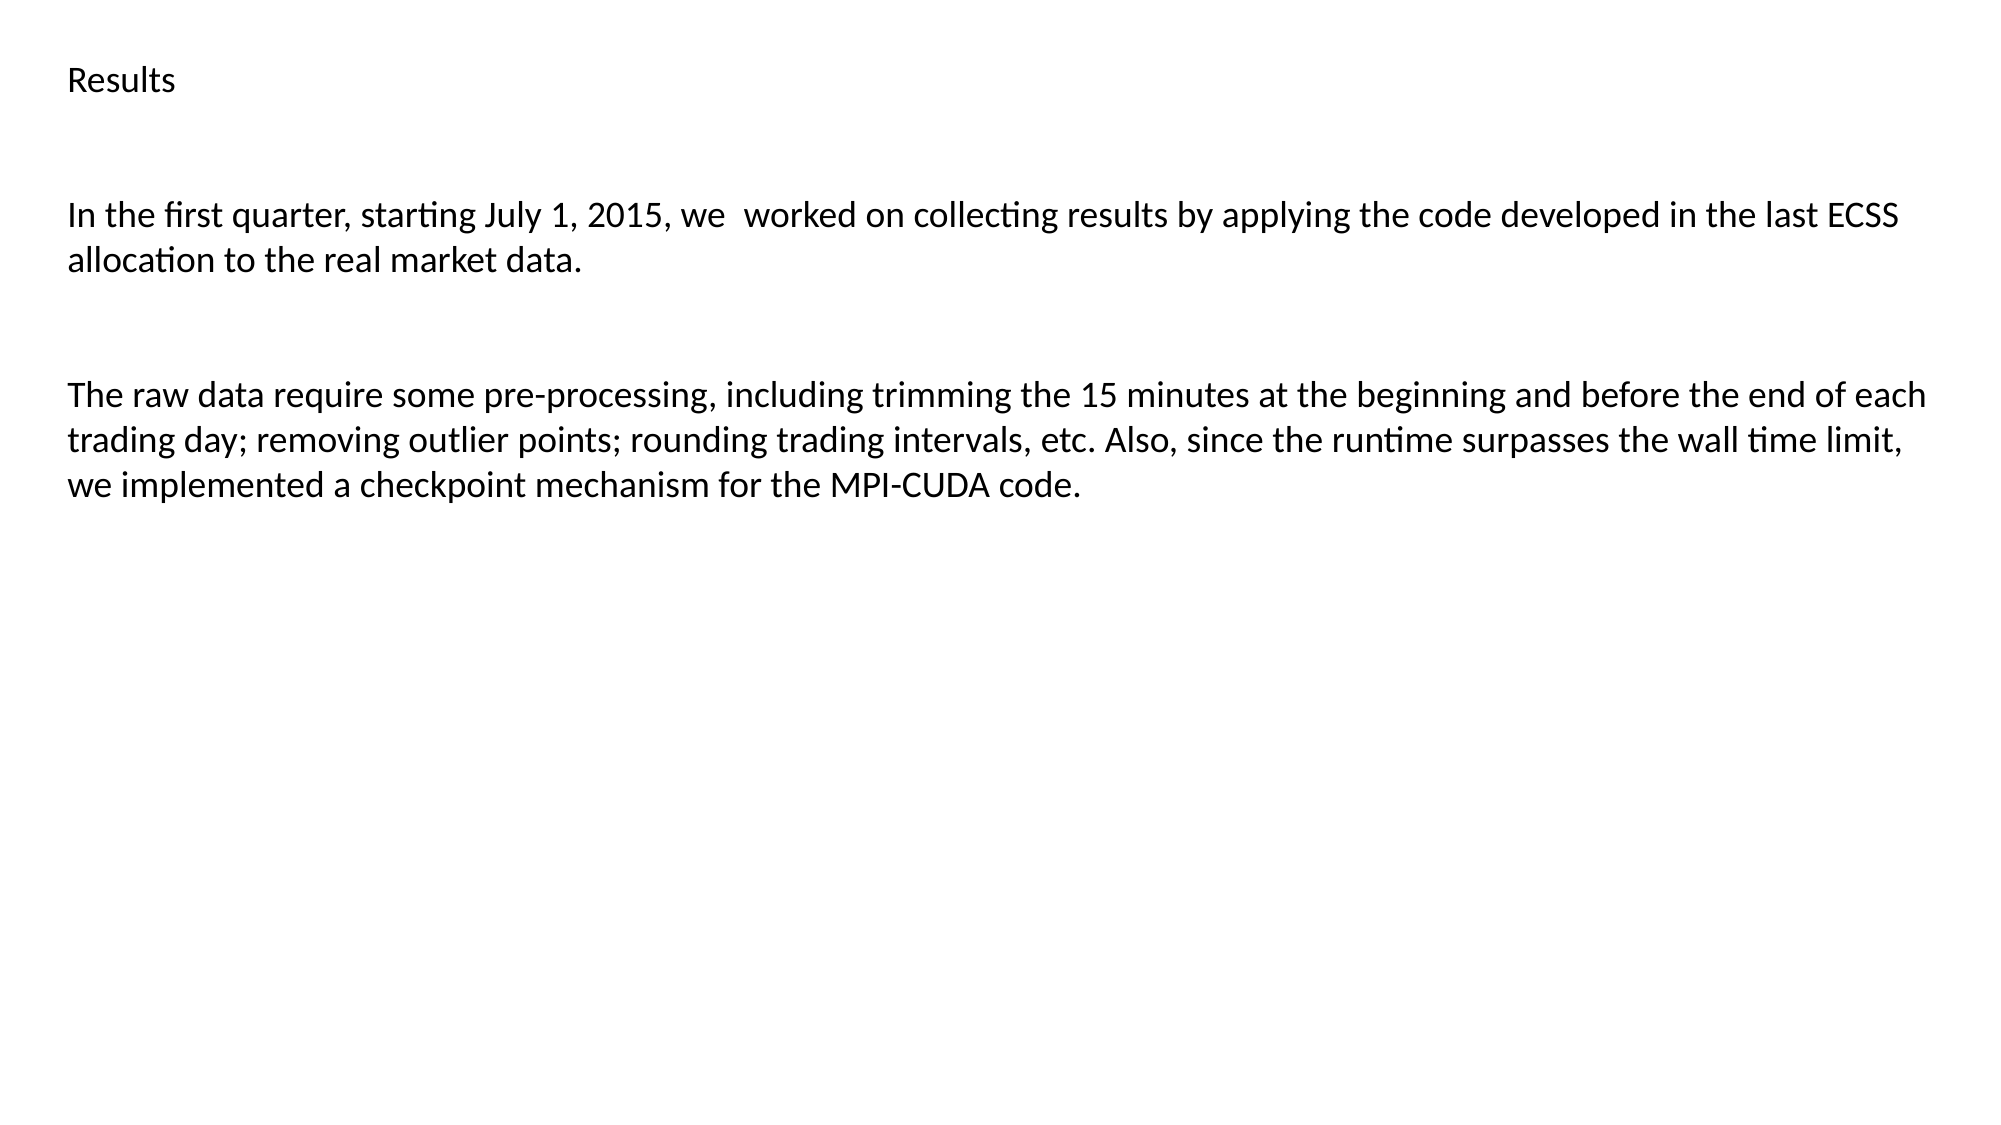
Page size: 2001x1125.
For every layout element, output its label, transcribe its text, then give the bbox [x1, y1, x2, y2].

text_box Results In the first quarter, starting July 1, 2015, we worked on collecting results by applying the code developed in the last ECSS allocation to the real market data. The raw data require some pre-processing, including trimming the 15 minutes at the beginning and before the end of each trading day; removing outlier points; rounding trading intervals, etc. Also, since the runtime surpasses the wall time limit, we implemented a checkpoint mechanism for the MPI-CUDA code. [52, 47, 1953, 513]
